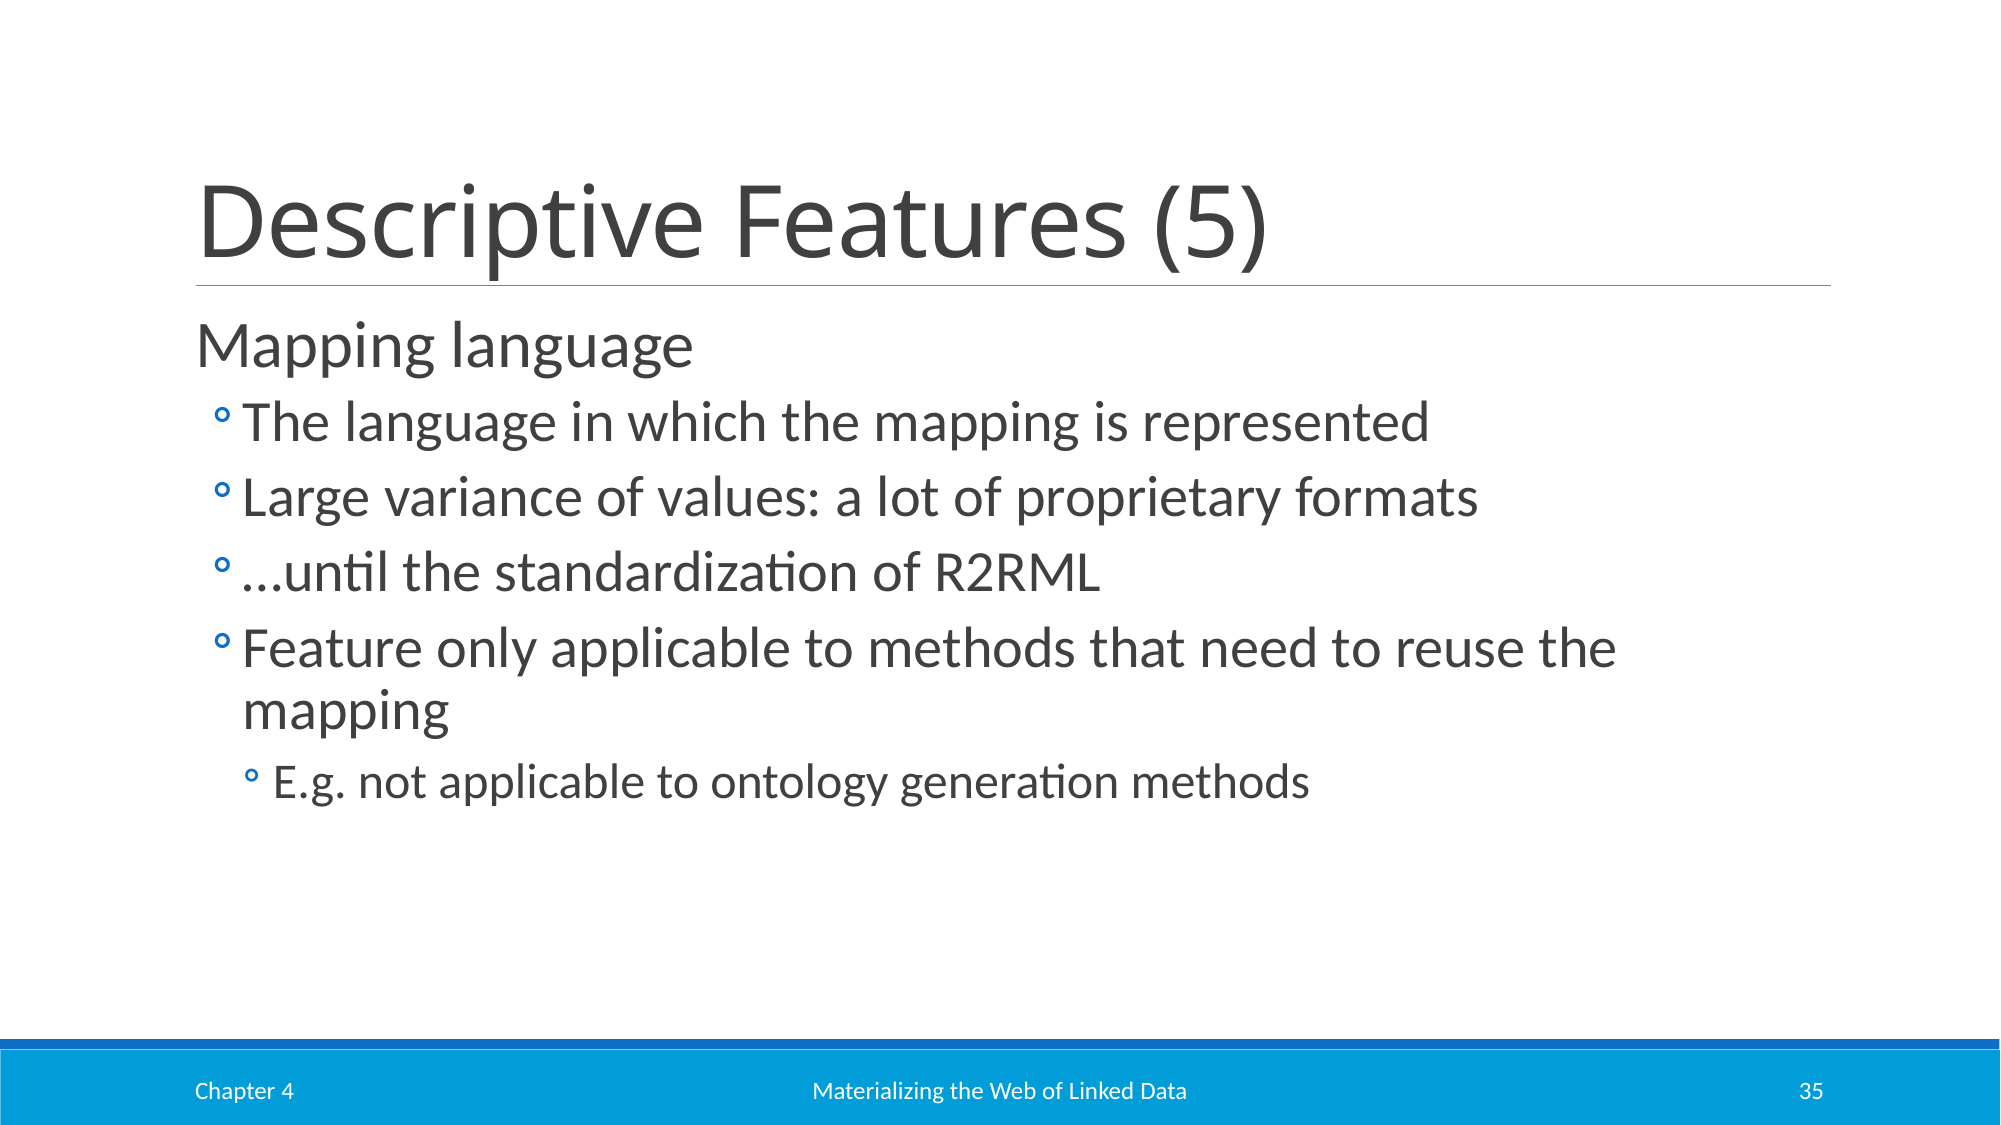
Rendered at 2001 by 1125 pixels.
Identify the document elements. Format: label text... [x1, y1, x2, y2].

slide_number 35 [1624, 1059, 1840, 1120]
list Mapping language The language in which the mapping is represented Large variance of values: a lot of proprietary formats …until the standardization of R2RML Feature only applicable to methods that need to reuse the mapping E.g. not applicable to ontology generation methods [180, 302, 1830, 963]
footer Materializing the Web of Linked Data [604, 1059, 1396, 1120]
title Descriptive Features (5) [180, 47, 1830, 285]
slide_number Chapter 4 [180, 1059, 586, 1120]
